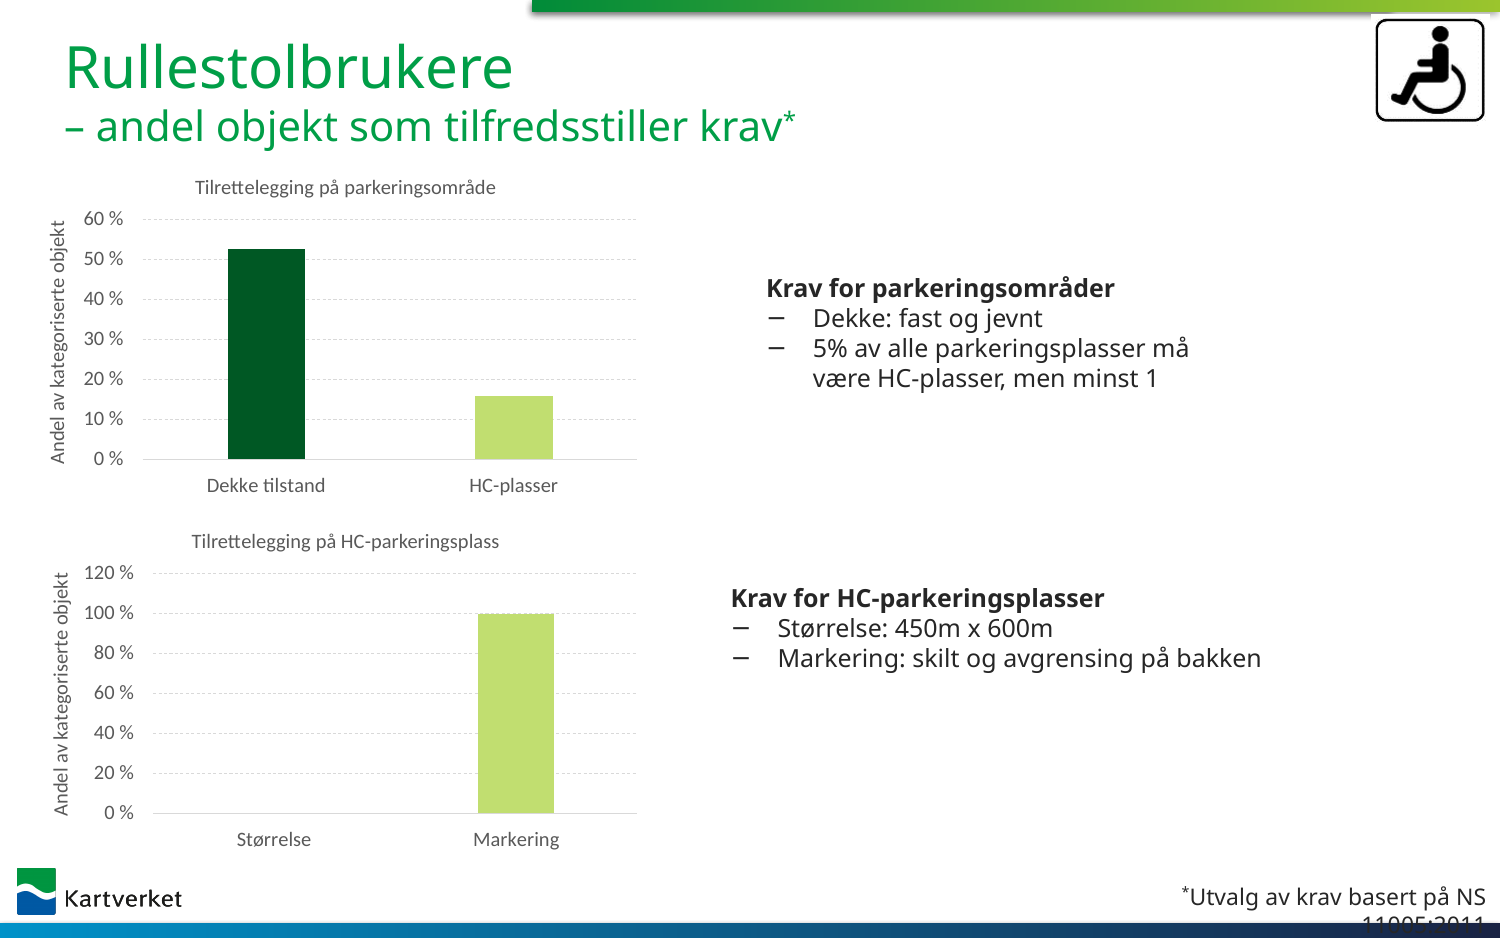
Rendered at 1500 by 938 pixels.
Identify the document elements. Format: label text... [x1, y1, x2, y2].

picture [1371, 13, 1491, 127]
text_box Rullestolbrukere – andel objekt som tilfredsstiller krav* [49, 23, 1431, 158]
text_box *Utvalg av krav basert på NS 11005:2011 [1068, 873, 1500, 938]
picture [41, 520, 650, 859]
picture [41, 166, 650, 505]
text_box Krav for HC-parkeringsplasser Størrelse: 450m x 600m Markering: skilt og avgrensing på bakken [715, 574, 1278, 680]
text_box Krav for parkeringsområder Dekke: fast og jevnt 5% av alle parkeringsplasser må være HC-plasser, men minst 1 [751, 264, 1232, 400]
